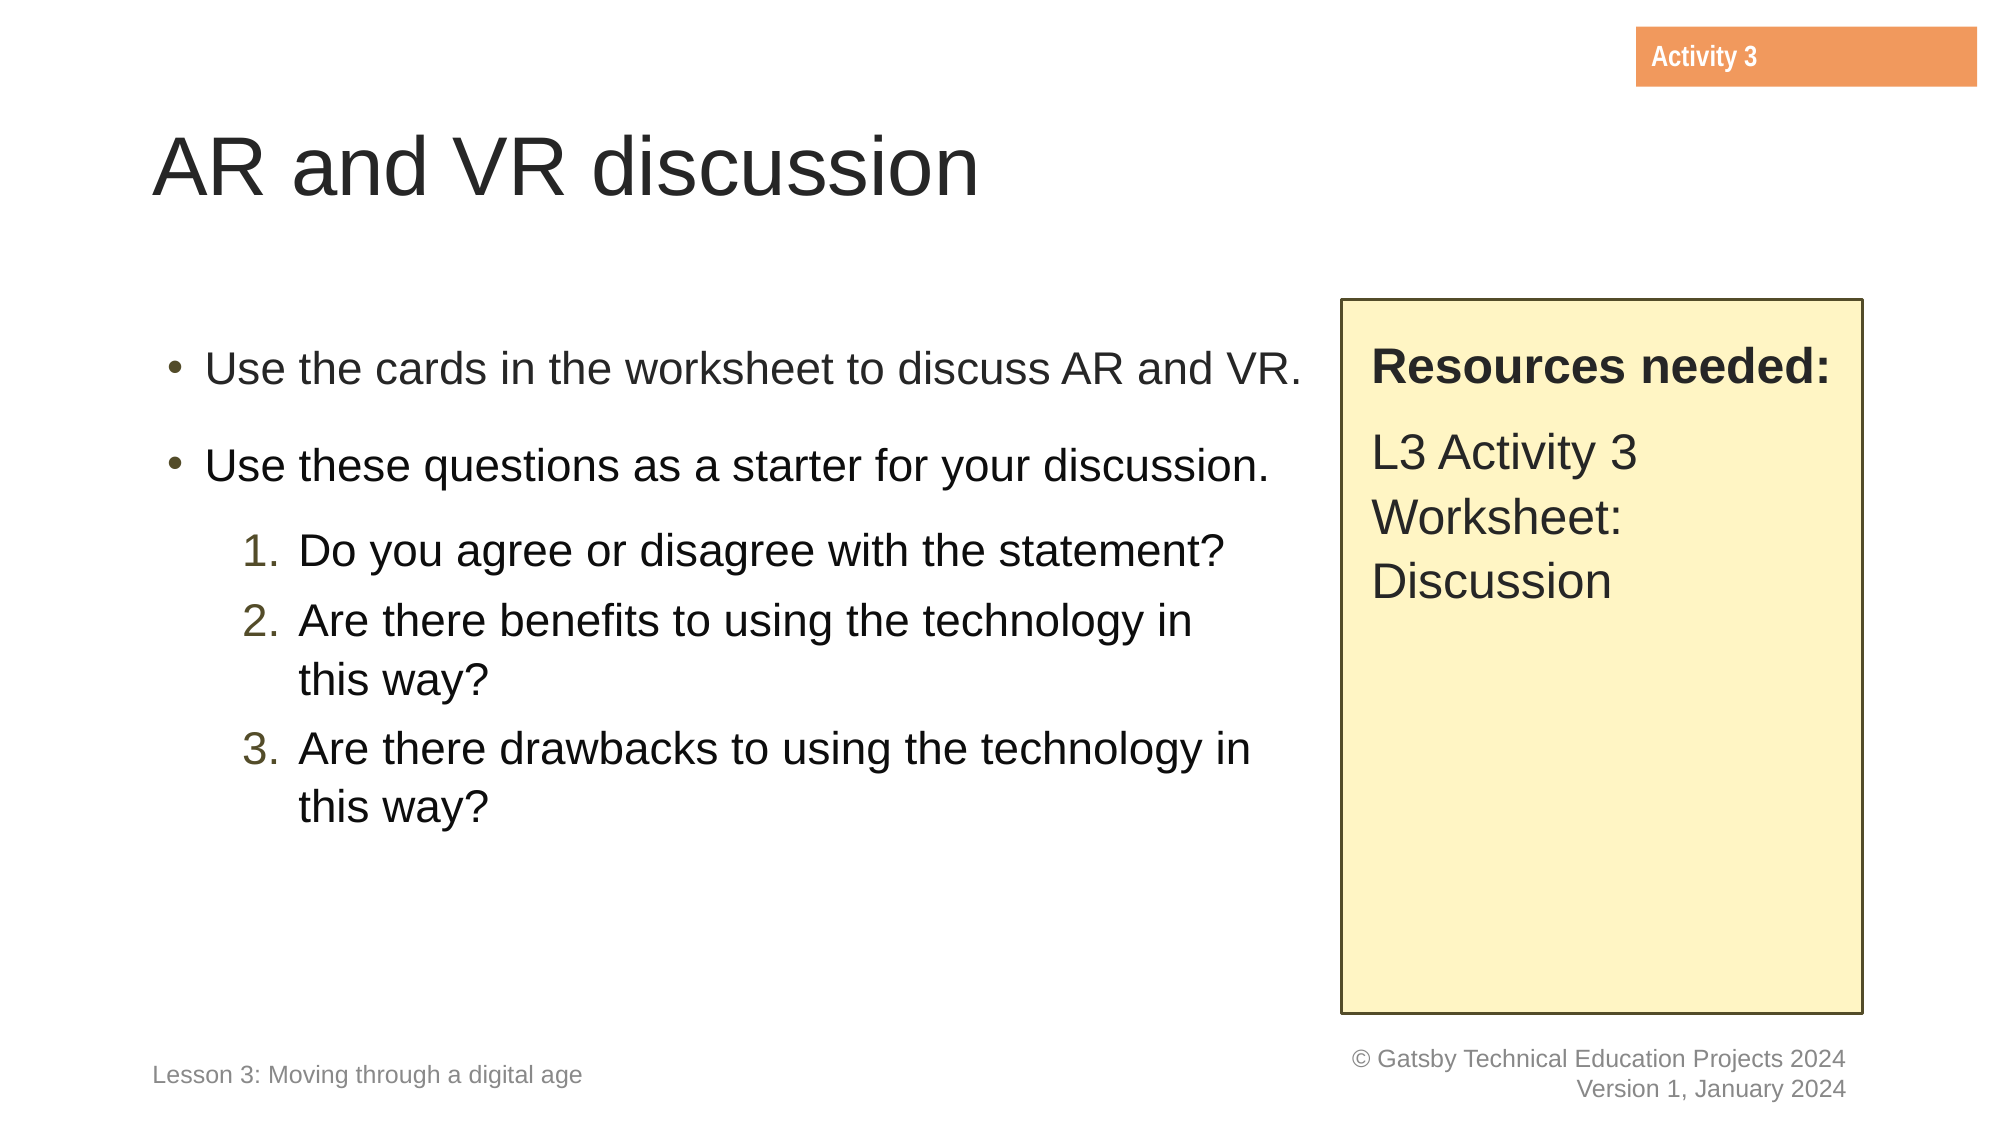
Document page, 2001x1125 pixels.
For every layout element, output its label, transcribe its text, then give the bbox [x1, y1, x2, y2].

list Use the cards in the worksheet to discuss AR and VR. Use these questions as a starter for your discussion. Do you agree or disagree with the statement? Are there benefits to using the technology in this way? Are there drawbacks to using the technology in this way? [137, 299, 1335, 1014]
title AR and VR discussion [137, 59, 1863, 278]
list Resources needed: L3 Activity 3 Worksheet: Discussion [1340, 298, 1864, 1015]
list Activity 3 [1636, 26, 1978, 87]
list Lesson 3: Moving through a digital age [137, 1042, 1024, 1103]
